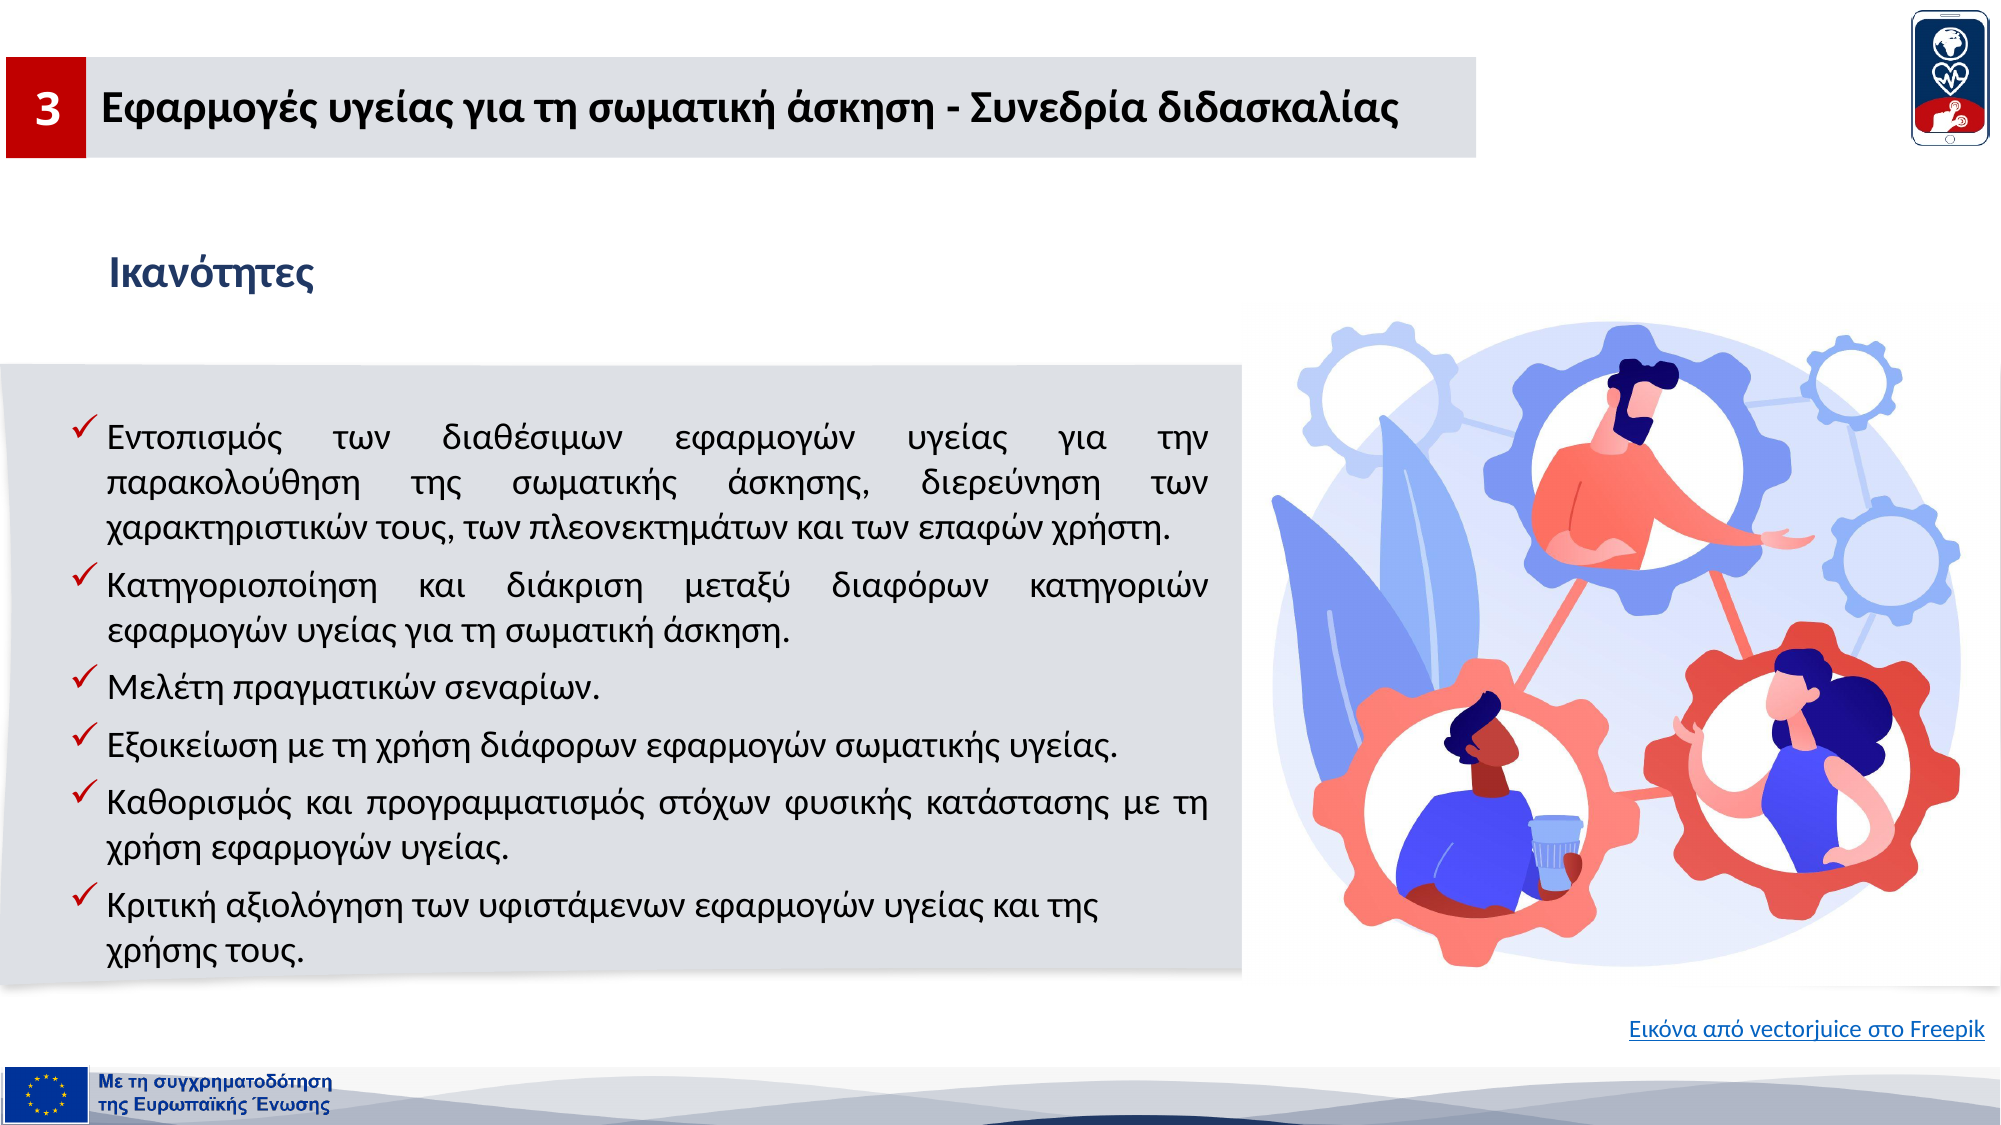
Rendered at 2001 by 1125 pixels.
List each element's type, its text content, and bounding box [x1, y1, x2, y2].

title Ικανότητες [93, 221, 1819, 324]
picture [1911, 10, 1990, 146]
text_box 3 [20, 71, 89, 142]
picture [1241, 302, 2000, 986]
text_box Εικόνα από vectorjuice στο Freepik [561, 1005, 2000, 1051]
picture [0, 1062, 2001, 1125]
text_box [5, 56, 87, 159]
text_box Εφαρμογές υγείας για τη σωματική άσκηση - Συνεδρία διδασκαλίας [86, 57, 1477, 158]
list Εντοπισμός των διαθέσιμων εφαρμογών υγείας για την παρακολούθηση της σωματικής άσκησης, διερεύνηση των χαρακτηριστικών τους, των πλεονεκτημάτων και των επαφών χρήστη. Κατηγοριοποίηση και διάκριση μεταξύ διαφόρων κατηγοριών εφαρμογών υγείας για τη σωματική άσκηση. Μελέτη πραγματικών σεναρίων. Εξοικείωση με τη χρήση διάφορων εφαρμογών σωματικής υγείας. Καθορισμός και προγραμματισμός στόχων φυσικής κατάστασης με τη χρήση εφαρμογών υγείας. Κριτική αξιολόγηση των υφιστάμενων εφαρμογών υγείας και της χρήσης τους. [54, 404, 1225, 961]
